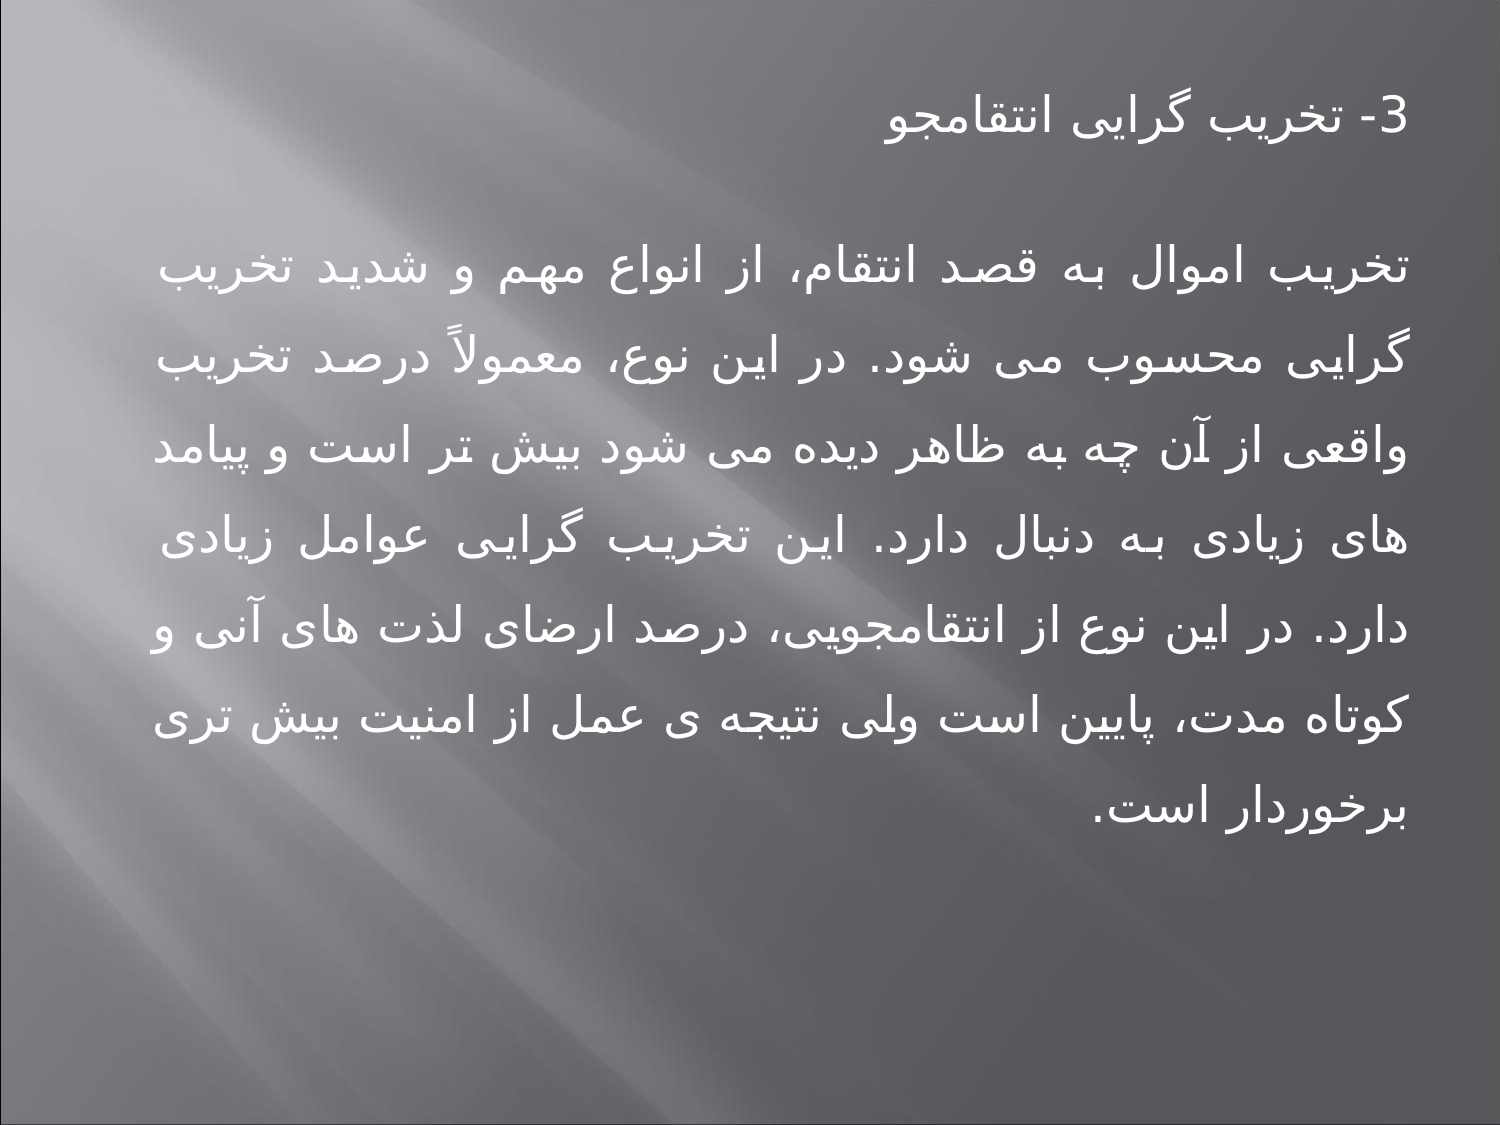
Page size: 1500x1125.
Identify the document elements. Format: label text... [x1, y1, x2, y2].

text_box 3- تخریب گرایی انتقامجو تخریب اموال به قصد انتقام، از انواع مهم و شدید تخریب گرایی محسوب می شود. در این نوع، معمولاً درصد تخریب واقعی از آن چه به ظاهر دیده می شود بیش تر است و پیامد های زیادی به دنبال دارد. این تخریب گرایی عوامل زیادی دارد. در این نوع از انتقامجویی، درصد ارضای لذت های آنی و کوتاه مدت، پایین است ولی نتیجه ی عمل از امنیت بیش تری برخوردار است. [137, 74, 1425, 900]
picture [0, 0, 1500, 1125]
